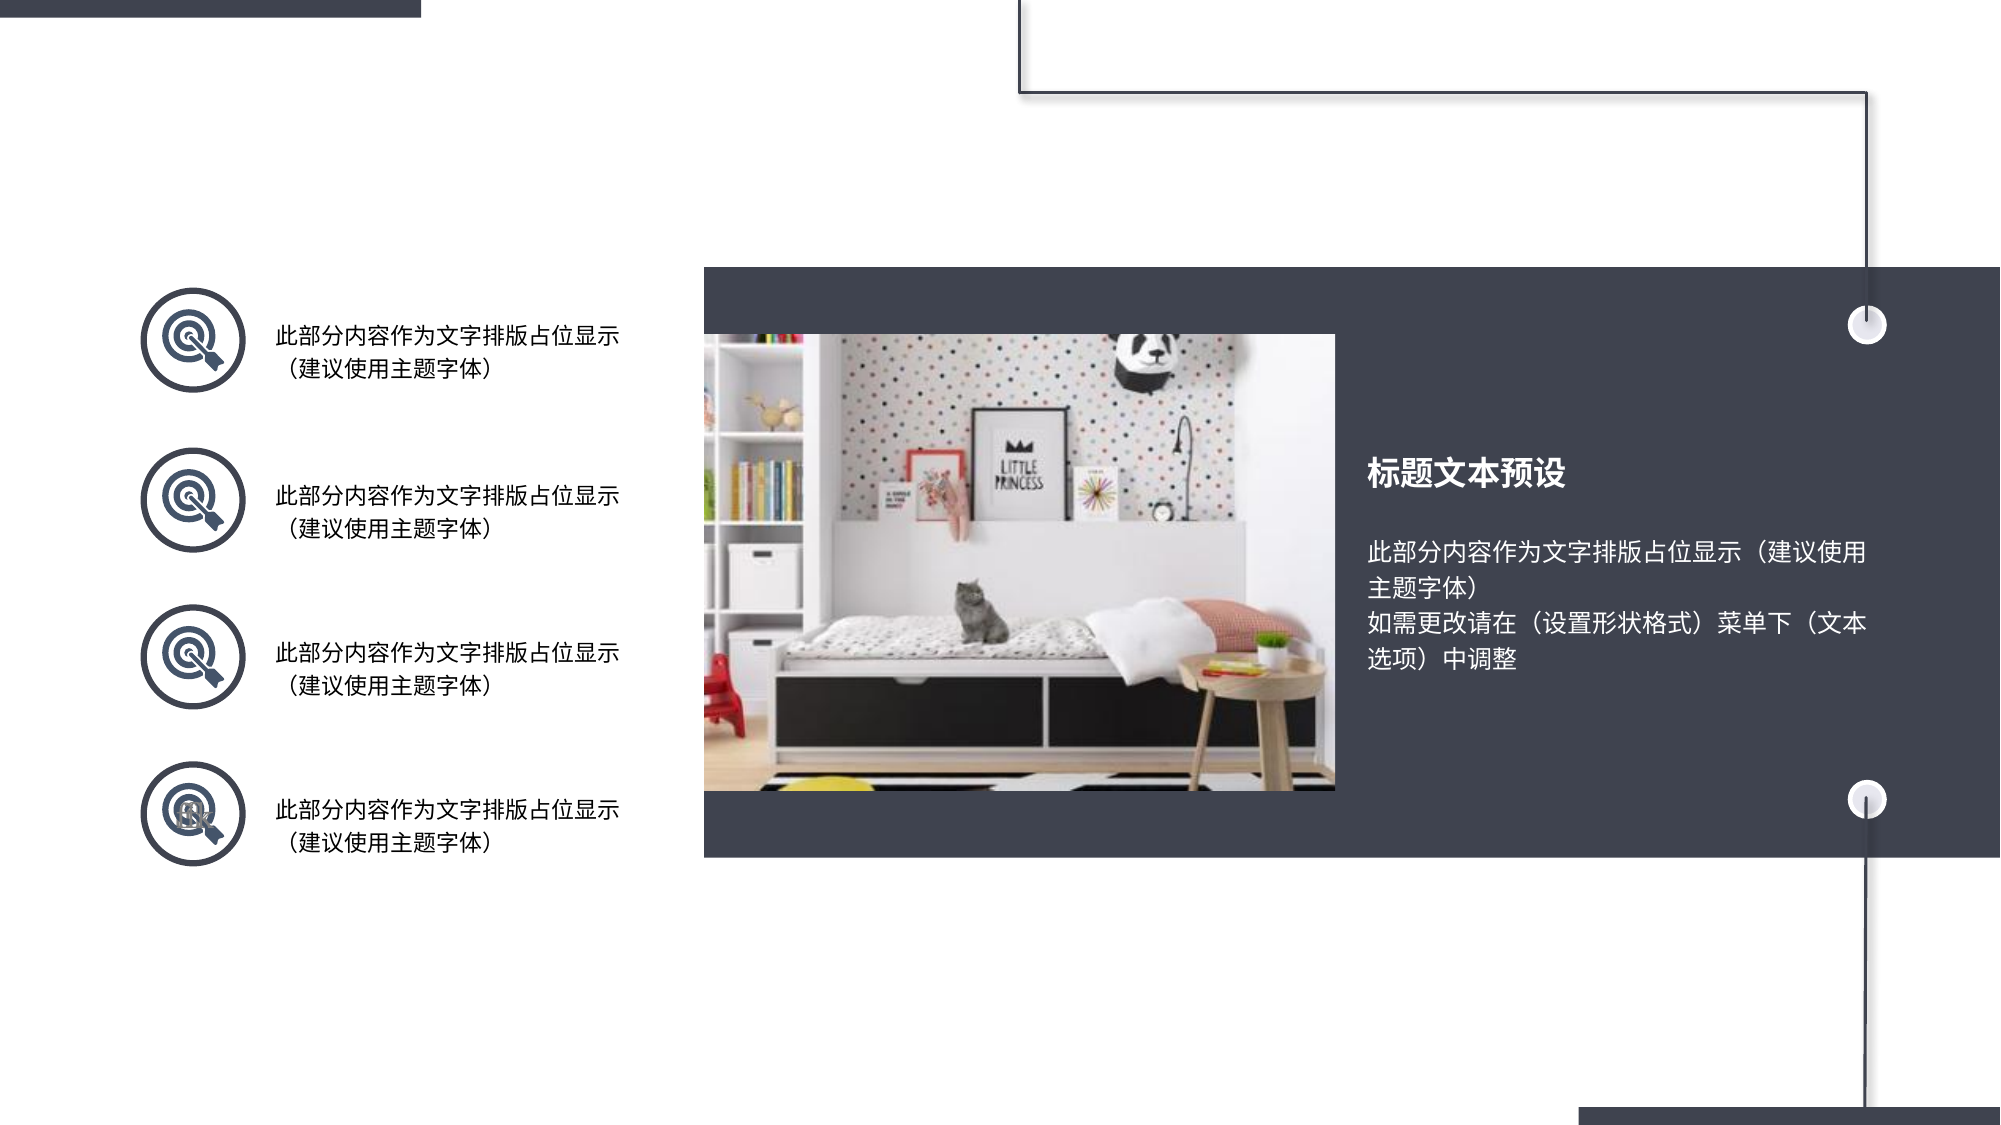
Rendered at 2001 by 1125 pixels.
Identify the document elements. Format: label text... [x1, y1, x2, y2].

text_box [143, 764, 243, 864]
text_box 此部分内容作为文字排版占位显示 （建议使用主题字体） [260, 625, 650, 708]
text_box [1866, 1106, 2000, 1125]
text_box 此部分内容作为文字排版占位显示 （建议使用主题字体） [260, 468, 650, 551]
text_box 此部分内容作为文字排版占位显示 （建议使用主题字体） [260, 308, 650, 391]
text_box 此部分内容作为文字排版占位显示 （建议使用主题字体） [260, 782, 650, 865]
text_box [143, 290, 243, 390]
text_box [704, 267, 2000, 858]
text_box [143, 450, 243, 550]
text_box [143, 607, 243, 707]
text_box [0, 0, 422, 19]
text_box [1578, 1106, 1864, 1125]
